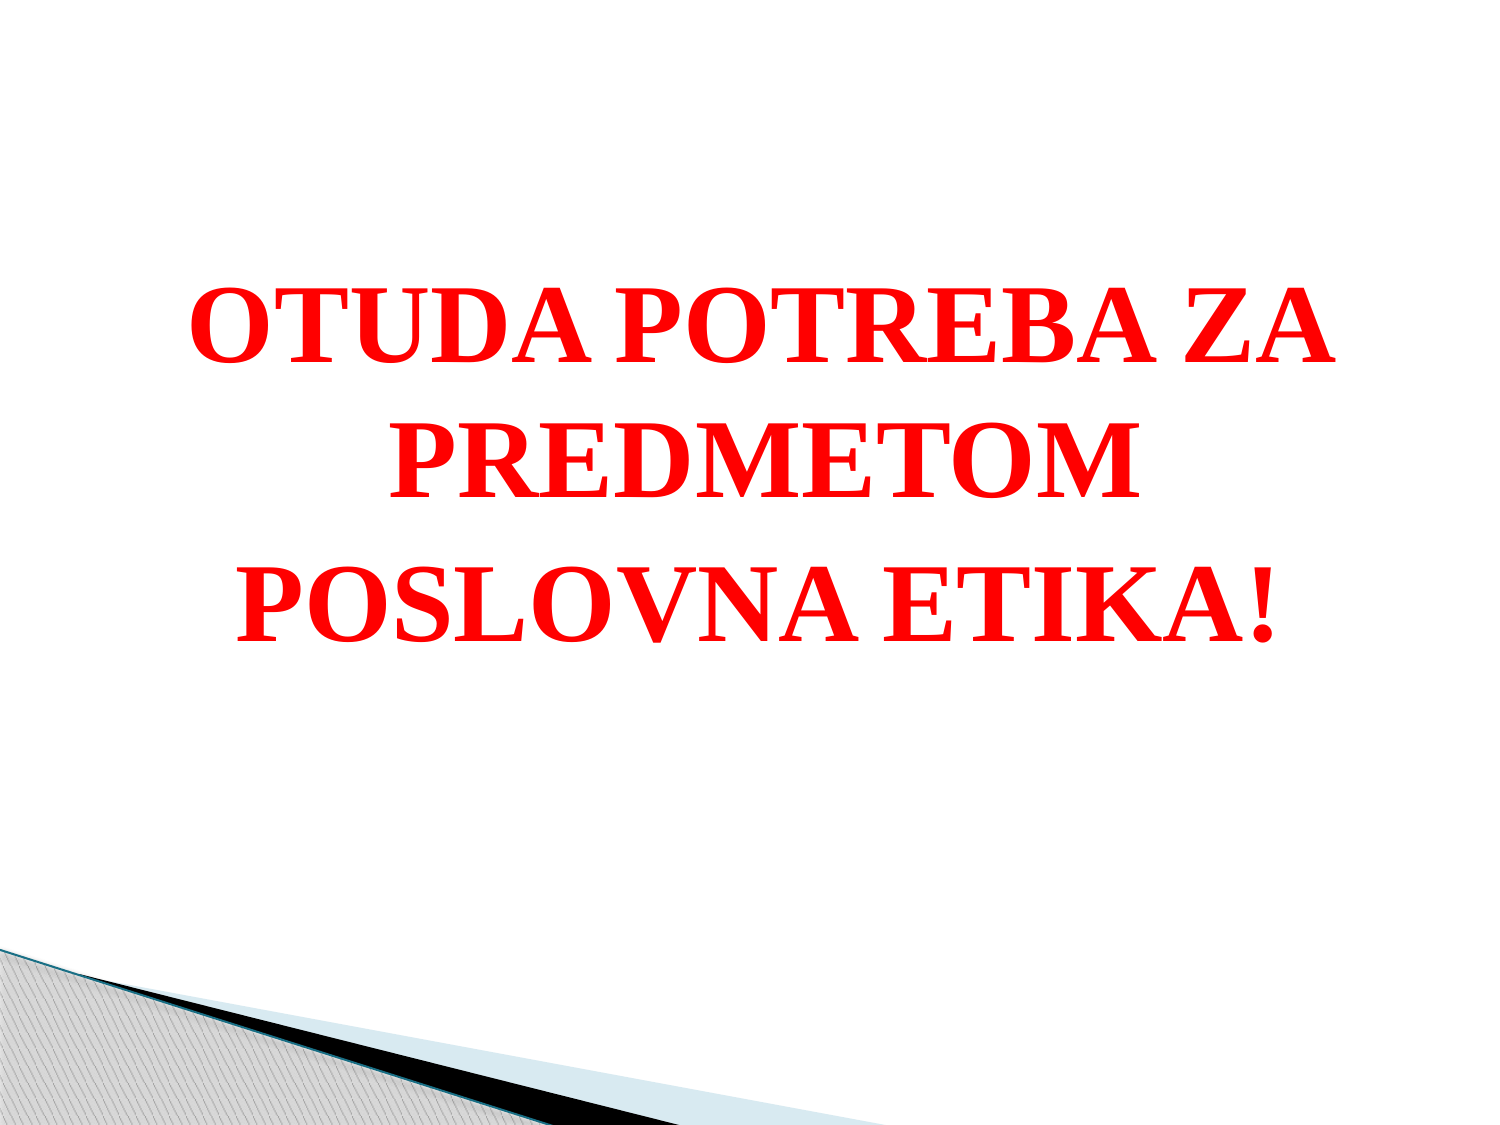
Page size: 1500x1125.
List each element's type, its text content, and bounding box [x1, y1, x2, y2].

list OTUDA POTREBA ZA PREDMETOM POSLOVNA ETIKA! [74, 242, 1426, 986]
